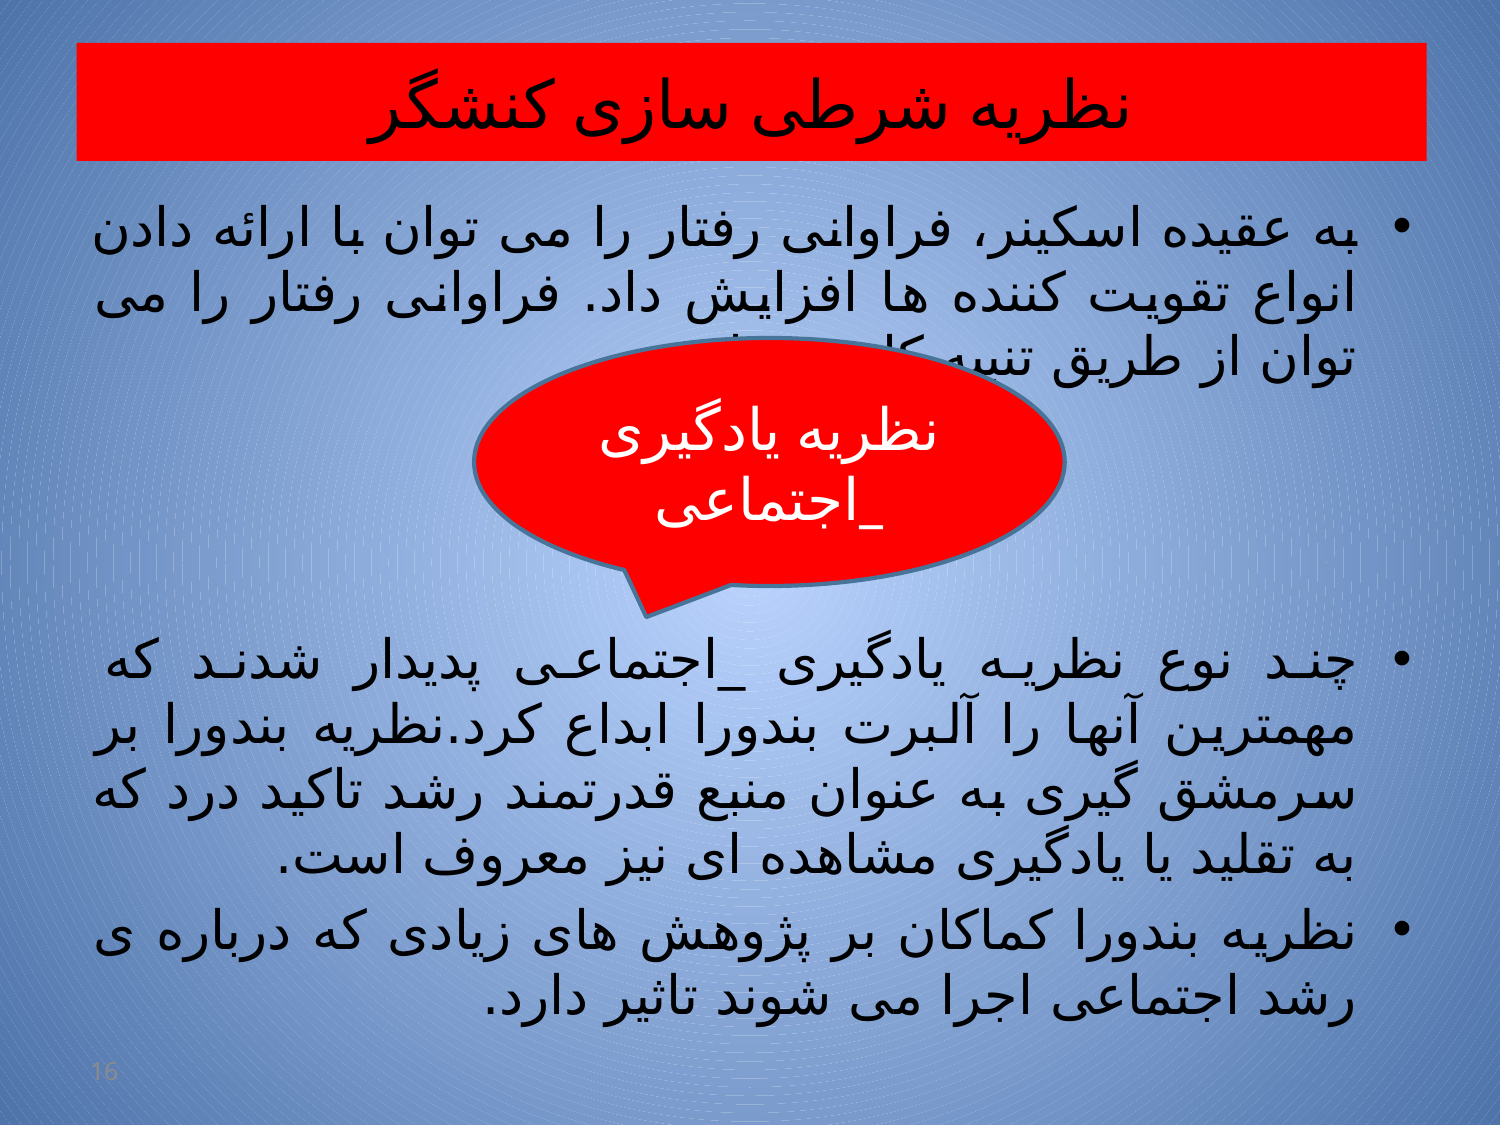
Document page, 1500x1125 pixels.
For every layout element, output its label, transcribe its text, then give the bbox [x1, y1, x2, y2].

list به عقیده اسکینر، فراوانی رفتار را می توان با ارائه دادن انواع تقویت کننده ها افزایش داد. فراوانی رفتار را می توان از طریق تنبیه کاهش داد. چند نوع نظریه یادگیری _اجتماعی پدیدار شدند که مهمترین آنها را آلبرت بندورا ابداع کرد.نظریه بندورا بر سرمشق گیری به عنوان منبع قدرتمند رشد تاکید درد که به تقلید یا یادگیری مشاهده ای نیز معروف است. نظریه بندورا کماکان بر پژوهش های زیادی که درباره ی رشد اجتماعی اجرا می شوند تاثیر دارد. [75, 184, 1425, 1047]
text_box نظریه یادگیری _اجتماعی [471, 335, 1067, 620]
title نظریه شرطی سازی کنشگر [76, 42, 1427, 161]
slide_number 16 [75, 1042, 425, 1103]
